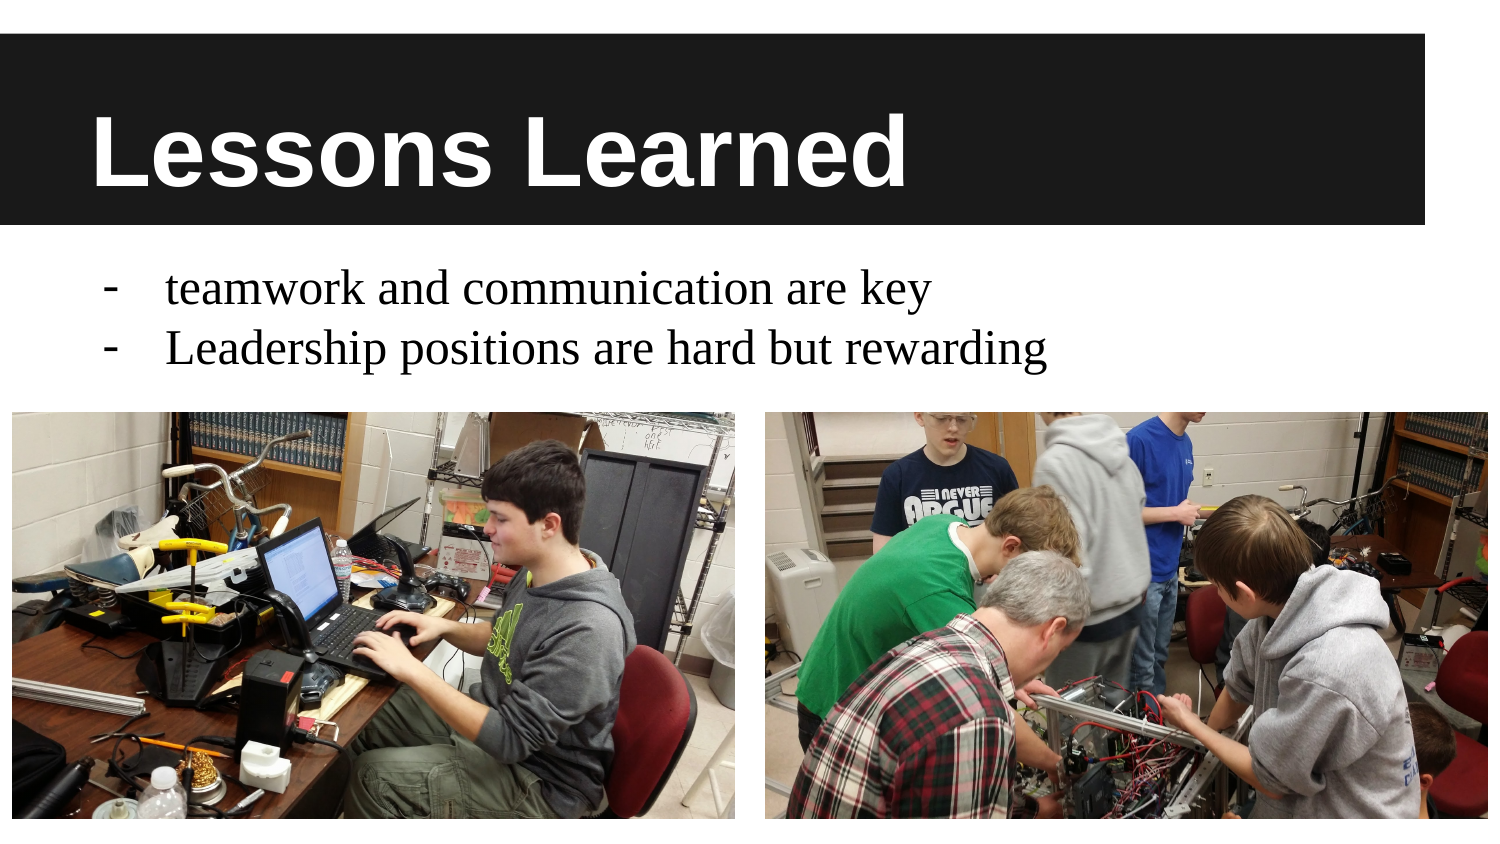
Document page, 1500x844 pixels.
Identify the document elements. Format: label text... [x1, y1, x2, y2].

list teamwork and communication are key Leadership positions are hard but rewarding [75, 239, 1425, 808]
picture [12, 412, 735, 819]
title Lessons Learned [75, 33, 1425, 221]
picture [765, 412, 1488, 819]
